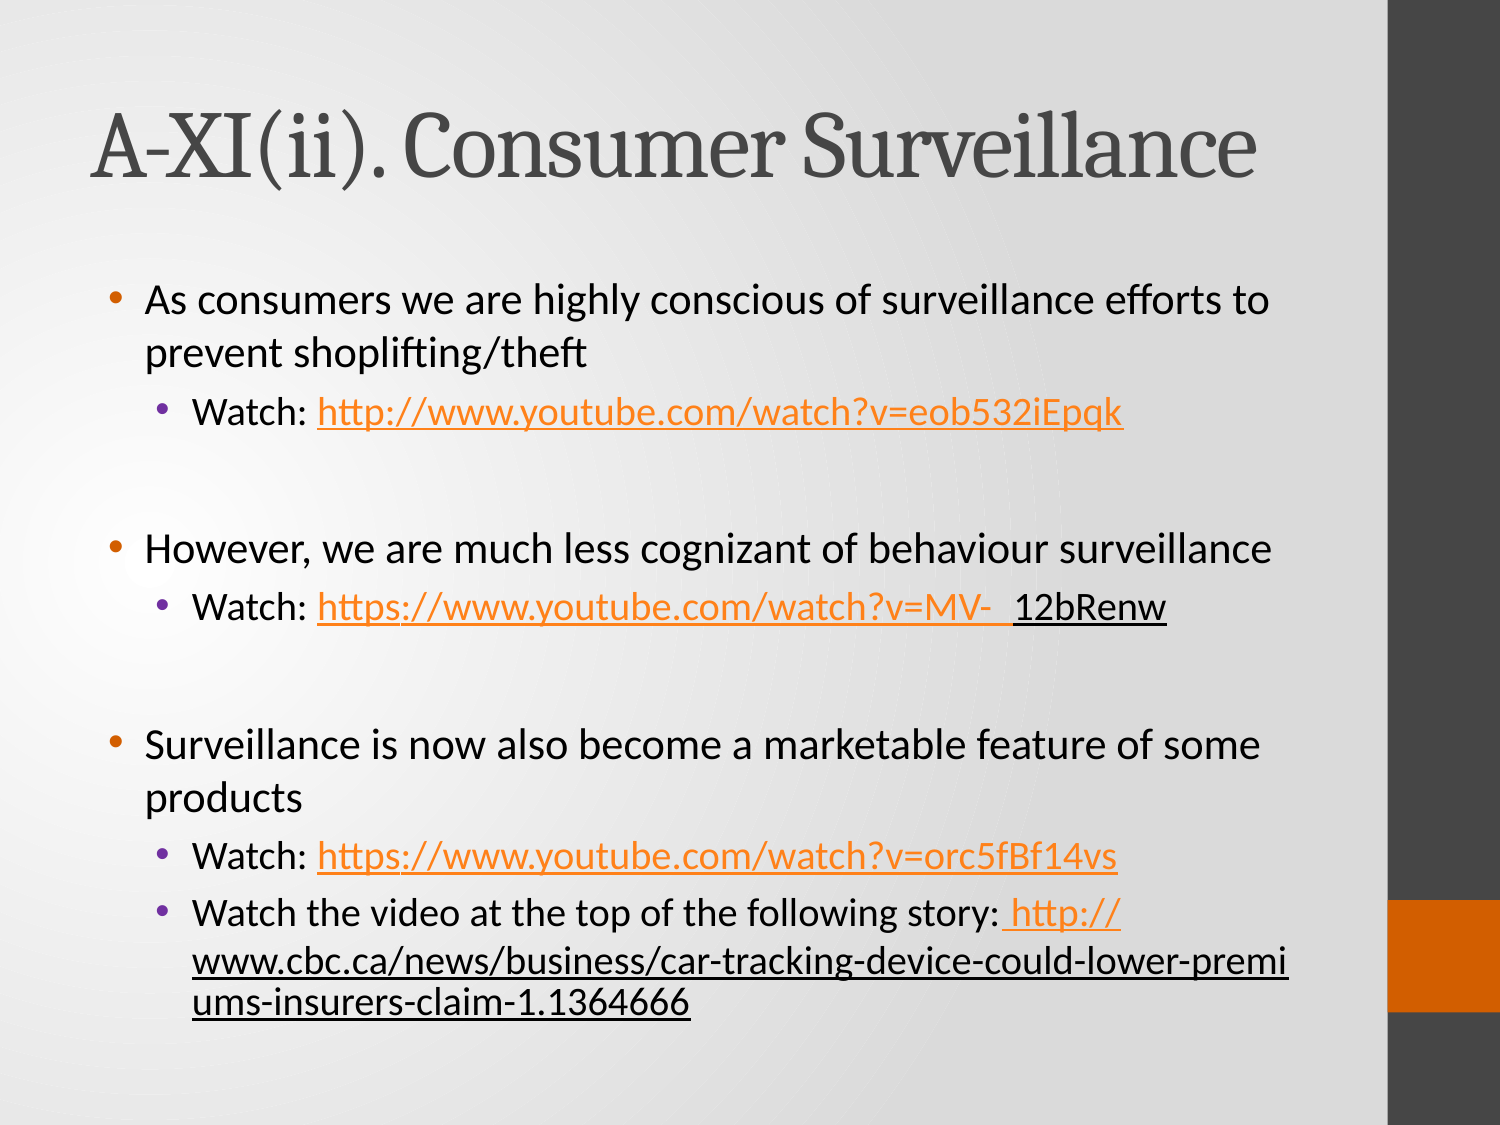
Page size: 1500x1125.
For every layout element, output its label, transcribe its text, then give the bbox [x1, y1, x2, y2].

title A-XI(ii). Consumer Surveillance [75, 45, 1325, 233]
list As consumers we are highly conscious of surveillance efforts to prevent shoplifting/theft Watch: http://www.youtube.com/watch?v=eob532iEpqk However, we are much less cognizant of behaviour surveillance Watch: https://www.youtube.com/watch?v=MV-_12bRenw Surveillance is now also become a marketable feature of some products Watch: https://www.youtube.com/watch?v=orc5fBf14vs Watch the video at the top of the following story: http://www.cbc.ca/news/business/car-tracking-device-could-lower-premiums-insurers-claim-1.1364666 [75, 262, 1325, 1050]
